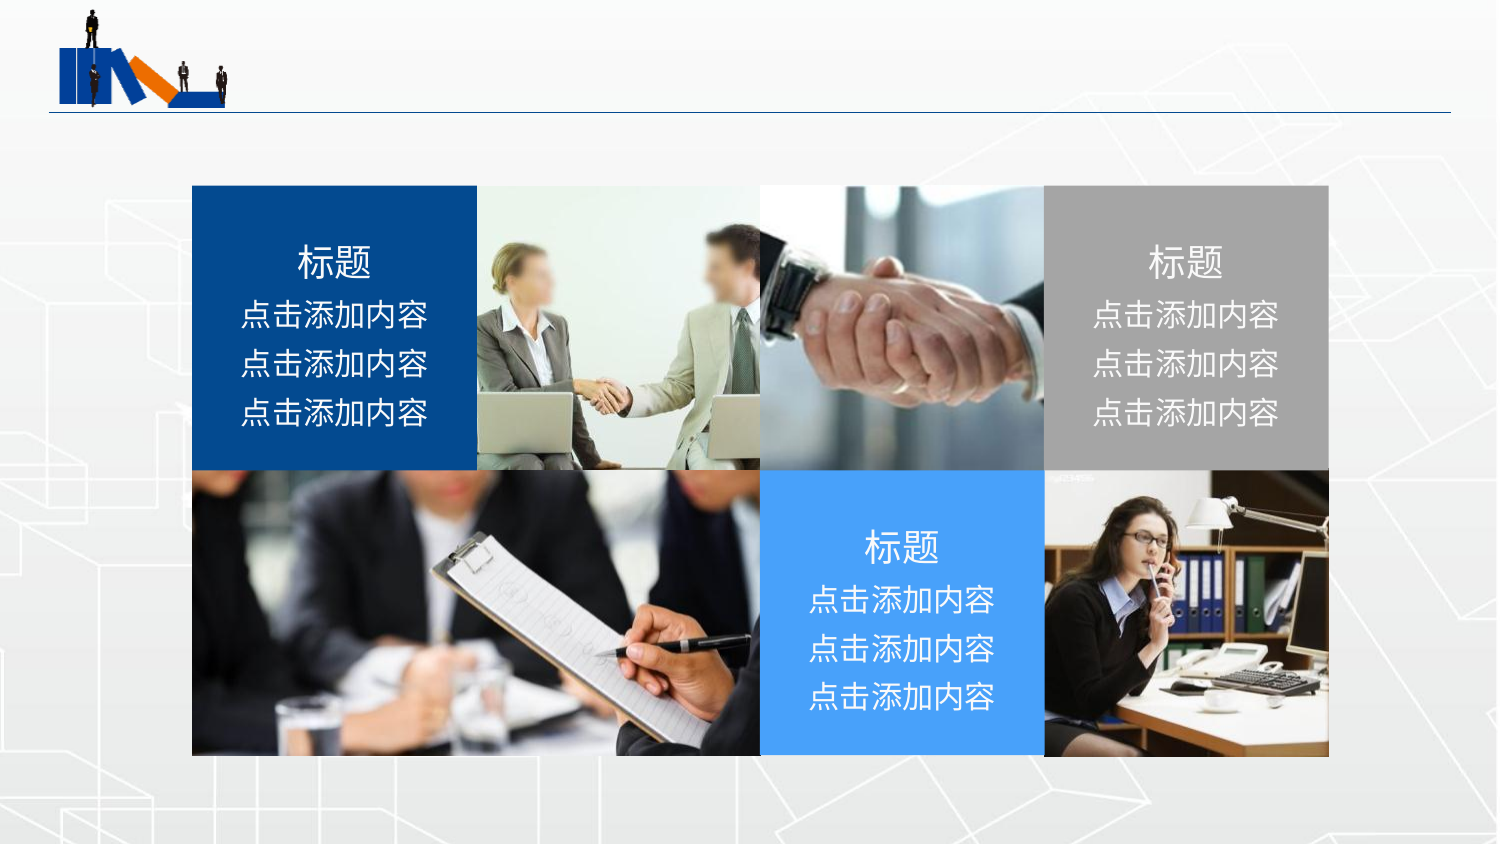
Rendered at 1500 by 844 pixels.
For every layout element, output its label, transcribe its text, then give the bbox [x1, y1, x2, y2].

text_box 标题 点击添加内容 点击添加内容 点击添加内容 [1045, 185, 1329, 468]
text_box 标题 点击添加内容 点击添加内容 点击添加内容 [761, 471, 1043, 756]
text_box 标题 点击添加内容 点击添加内容 点击添加内容 [192, 185, 477, 470]
picture [0, 0, 1500, 844]
